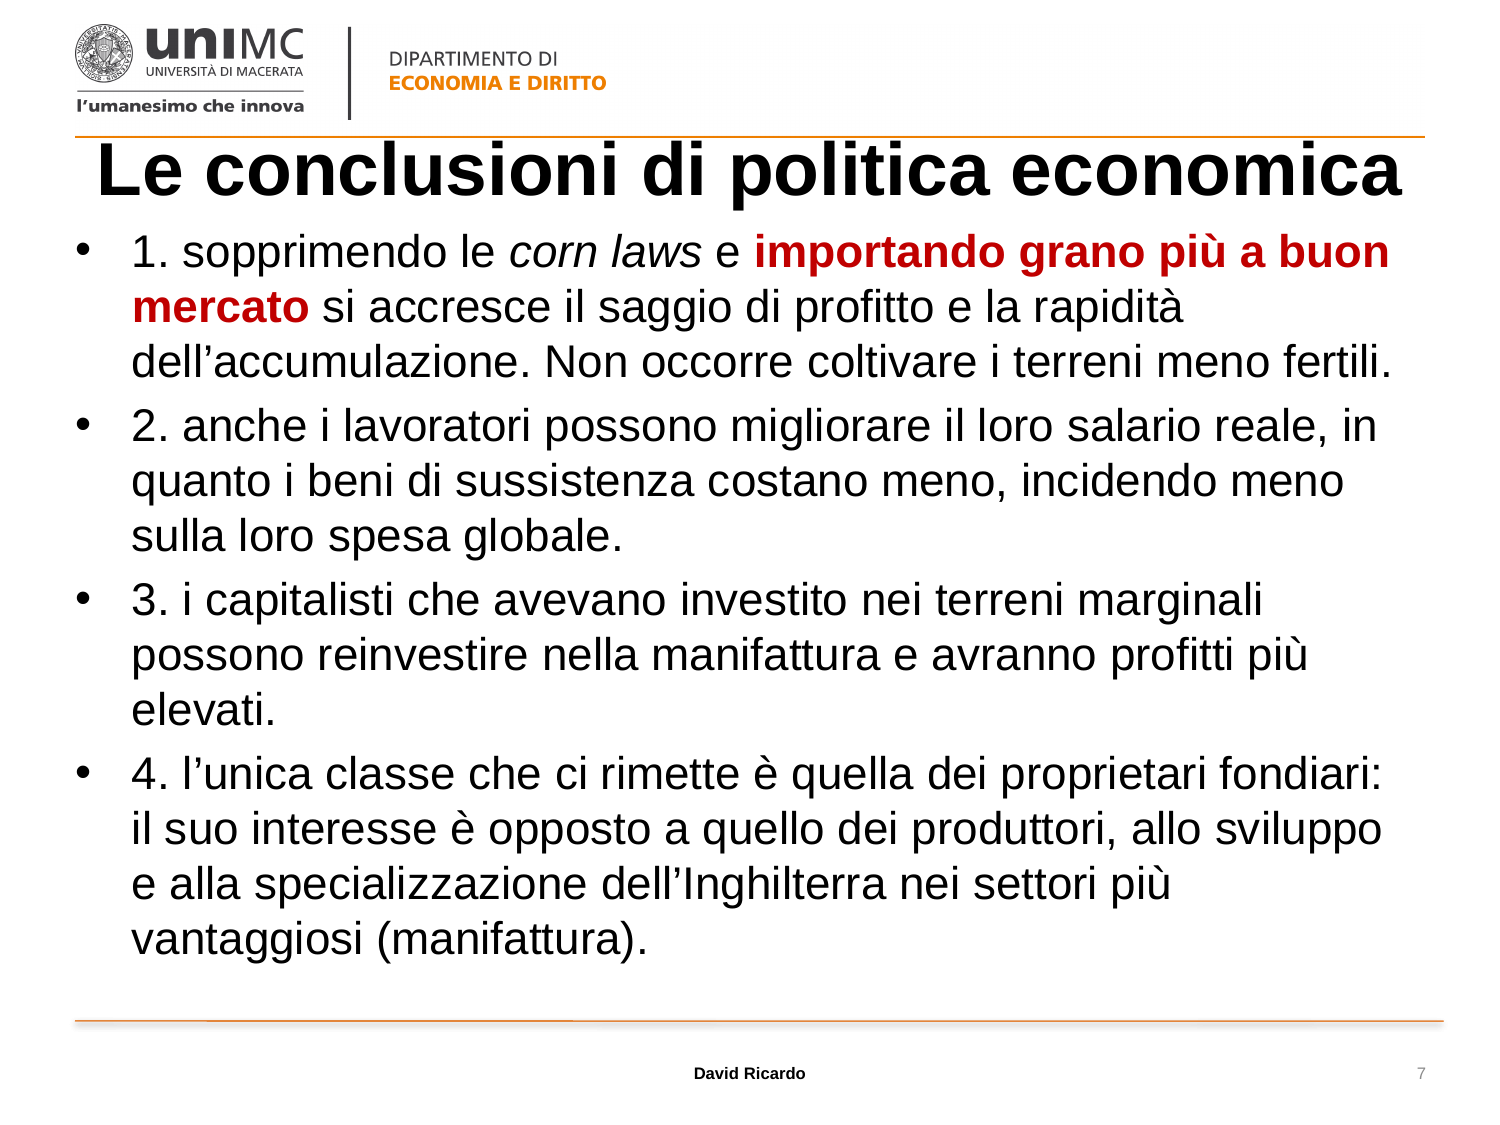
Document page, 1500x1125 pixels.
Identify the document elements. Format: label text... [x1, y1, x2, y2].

footer David Ricardo [512, 1042, 988, 1103]
list 1. sopprimendo le corn laws e importando grano più a buon mercato si accresce il saggio di profitto e la rapidità dell’accumulazione. Non occorre coltivare i terreni meno fertili. 2. anche i lavoratori possono migliorare il loro salario reale, in quanto i beni di sussistenza costano meno, incidendo meno sulla loro spesa globale. 3. i capitalisti che avevano investito nei terreni marginali possono reinvestire nella manifattura e avranno profitti più elevati. 4. l’unica classe che ci rimette è quella dei proprietari fondiari: il suo interesse è opposto a quello dei produttori, allo sviluppo e alla specializzazione dell’Inghilterra nei settori più vantaggiosi (manifattura). [60, 214, 1411, 957]
picture [75, 24, 1425, 119]
slide_number 7 [1091, 1042, 1442, 1103]
title Le conclusioni di politica economica [75, 119, 1425, 212]
